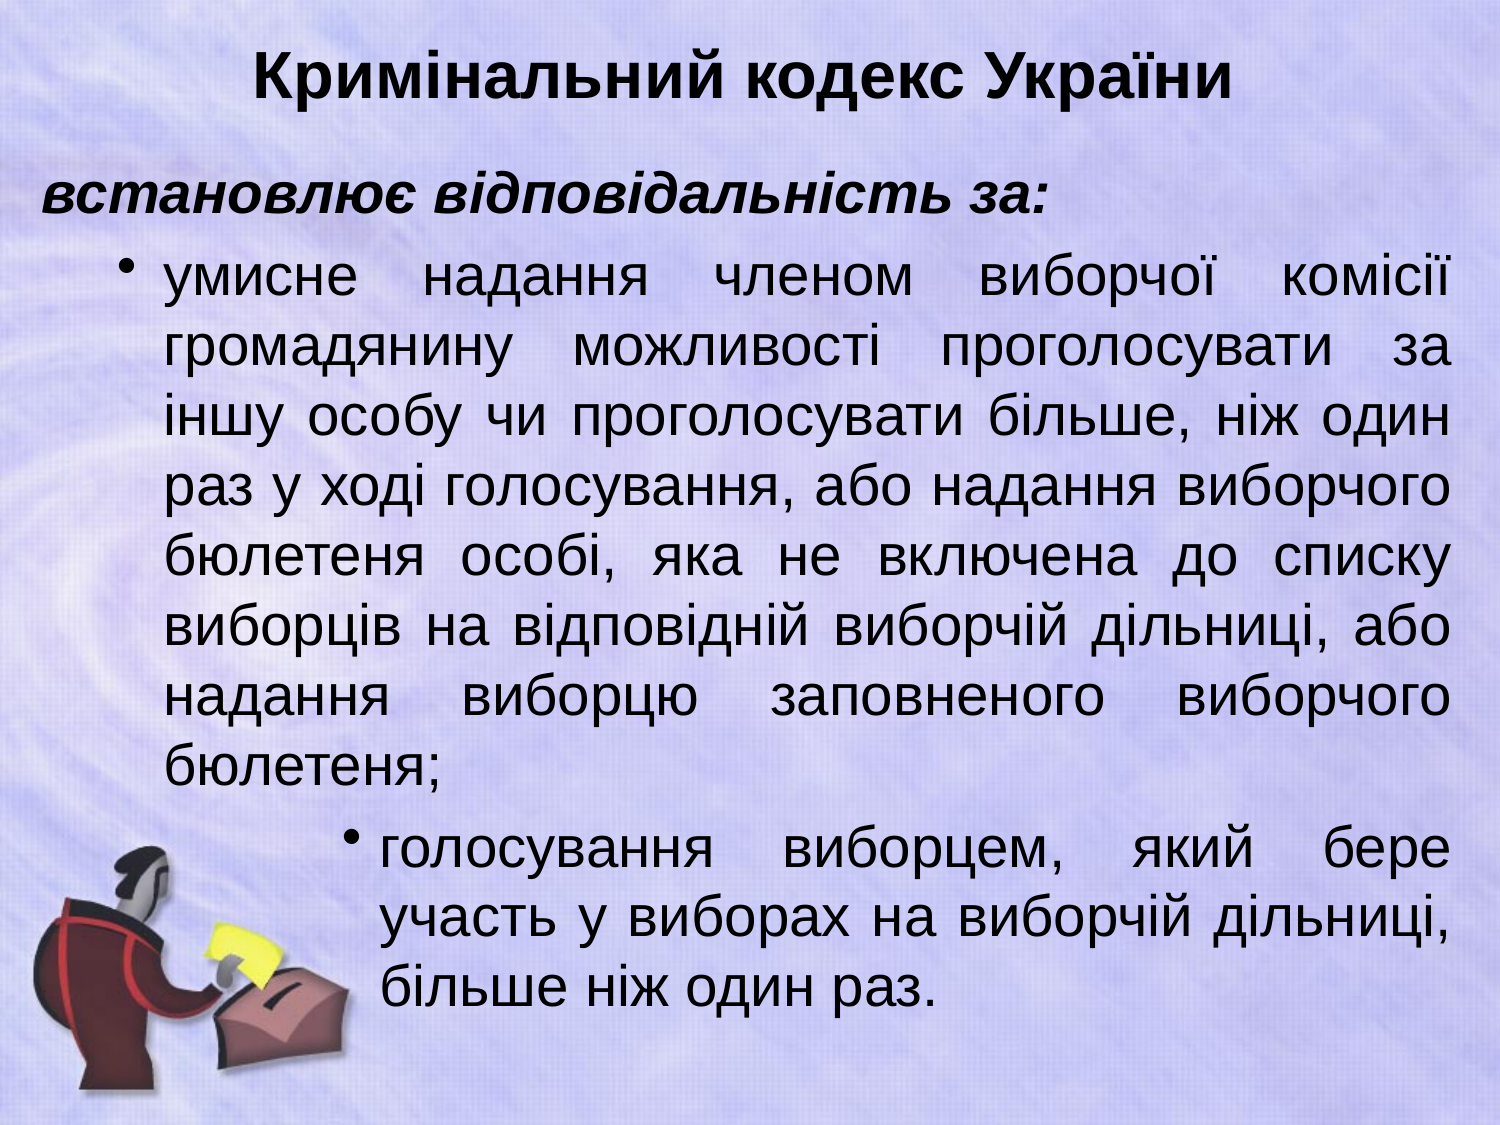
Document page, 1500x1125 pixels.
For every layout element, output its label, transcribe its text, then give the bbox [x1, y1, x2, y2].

list встановлює відповідальність за: умисне надання членом виборчої комісії громадянину можливості проголосувати за іншу особу чи проголосувати більше, ніж один раз у ході голосування, або надання виборчого бюлетеня особі, яка не включена до списку виборців на відповідній виборчій дільниці, або надання виборцю заповненого виборчого бюлетеня; голосування виборцем, який бере участь у виборах на виборчій дільниці, більше ніж один раз. [26, 147, 1468, 1022]
picture [0, 0, 1500, 1125]
title Кримінальний кодекс України [32, 0, 1474, 120]
